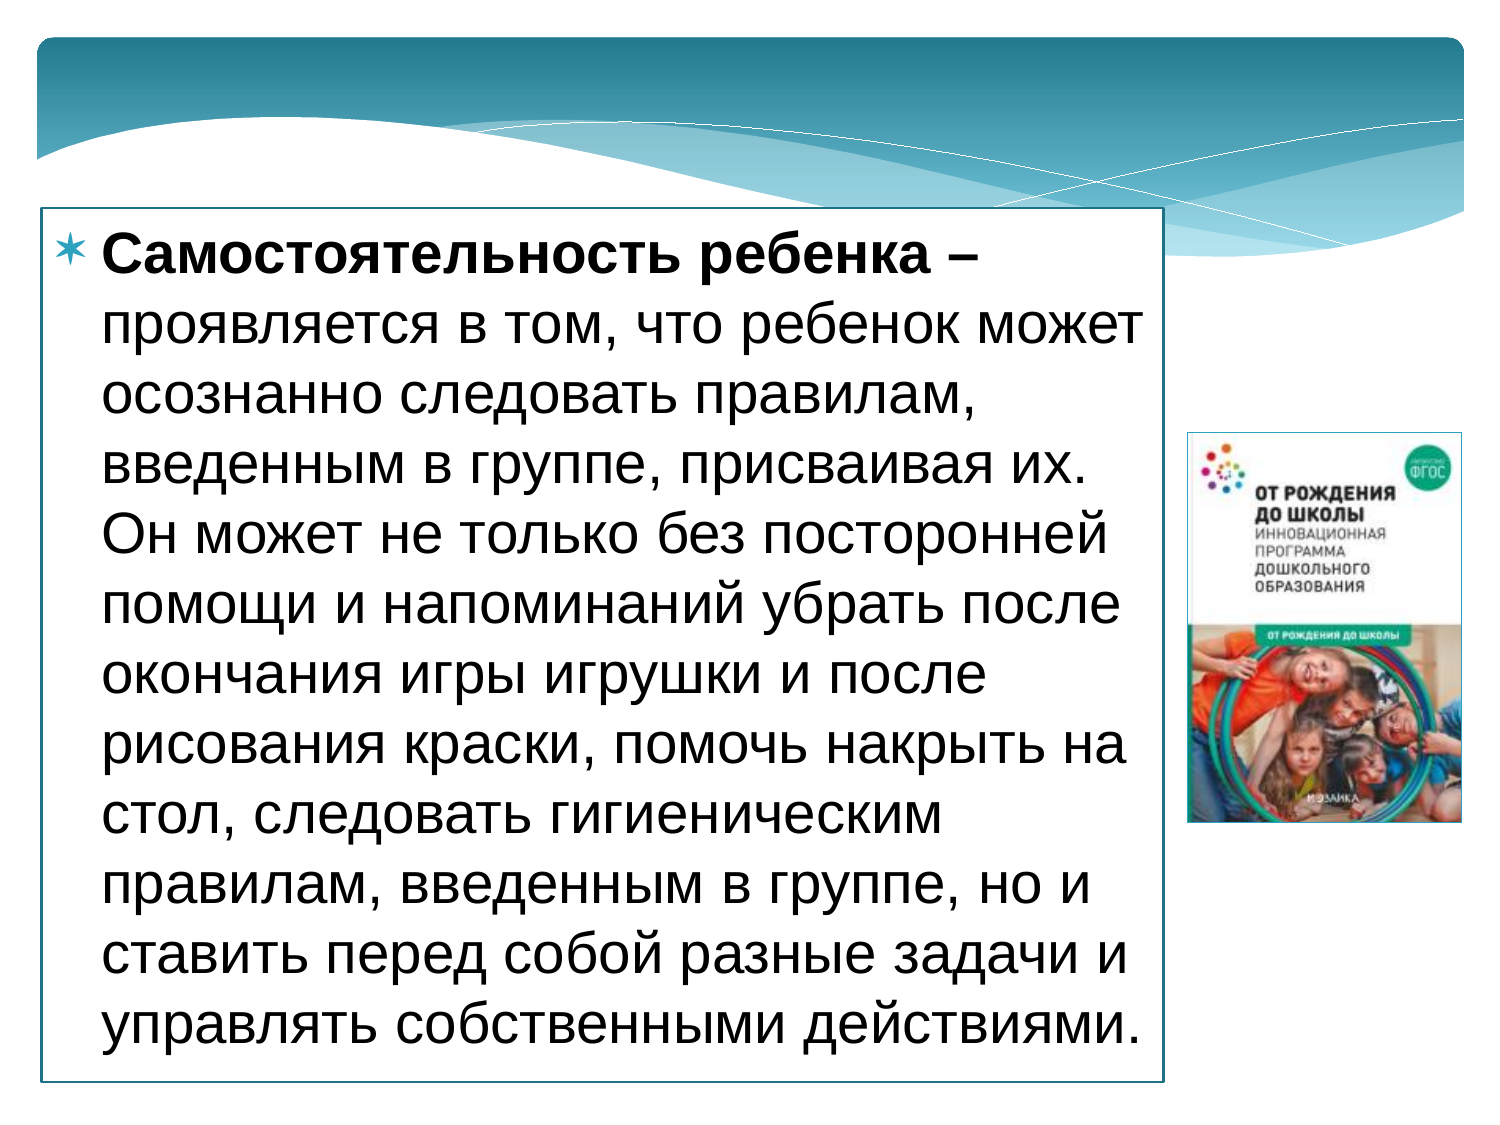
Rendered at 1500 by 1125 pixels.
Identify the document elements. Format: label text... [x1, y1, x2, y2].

picture [1186, 432, 1462, 823]
list Самостоятельность ребенка – проявляется в том, что ребенок может осознанно следовать правилам, введенным в группе, присваивая их. Он может не только без посторонней помощи и напоминаний убрать после окончания игры игрушки и после рисования краски, помочь накрыть на стол, следовать гигиеническим правилам, введенным в группе, но и ставить перед собой разные задачи и управлять собственными действиями. [40, 207, 1165, 1083]
